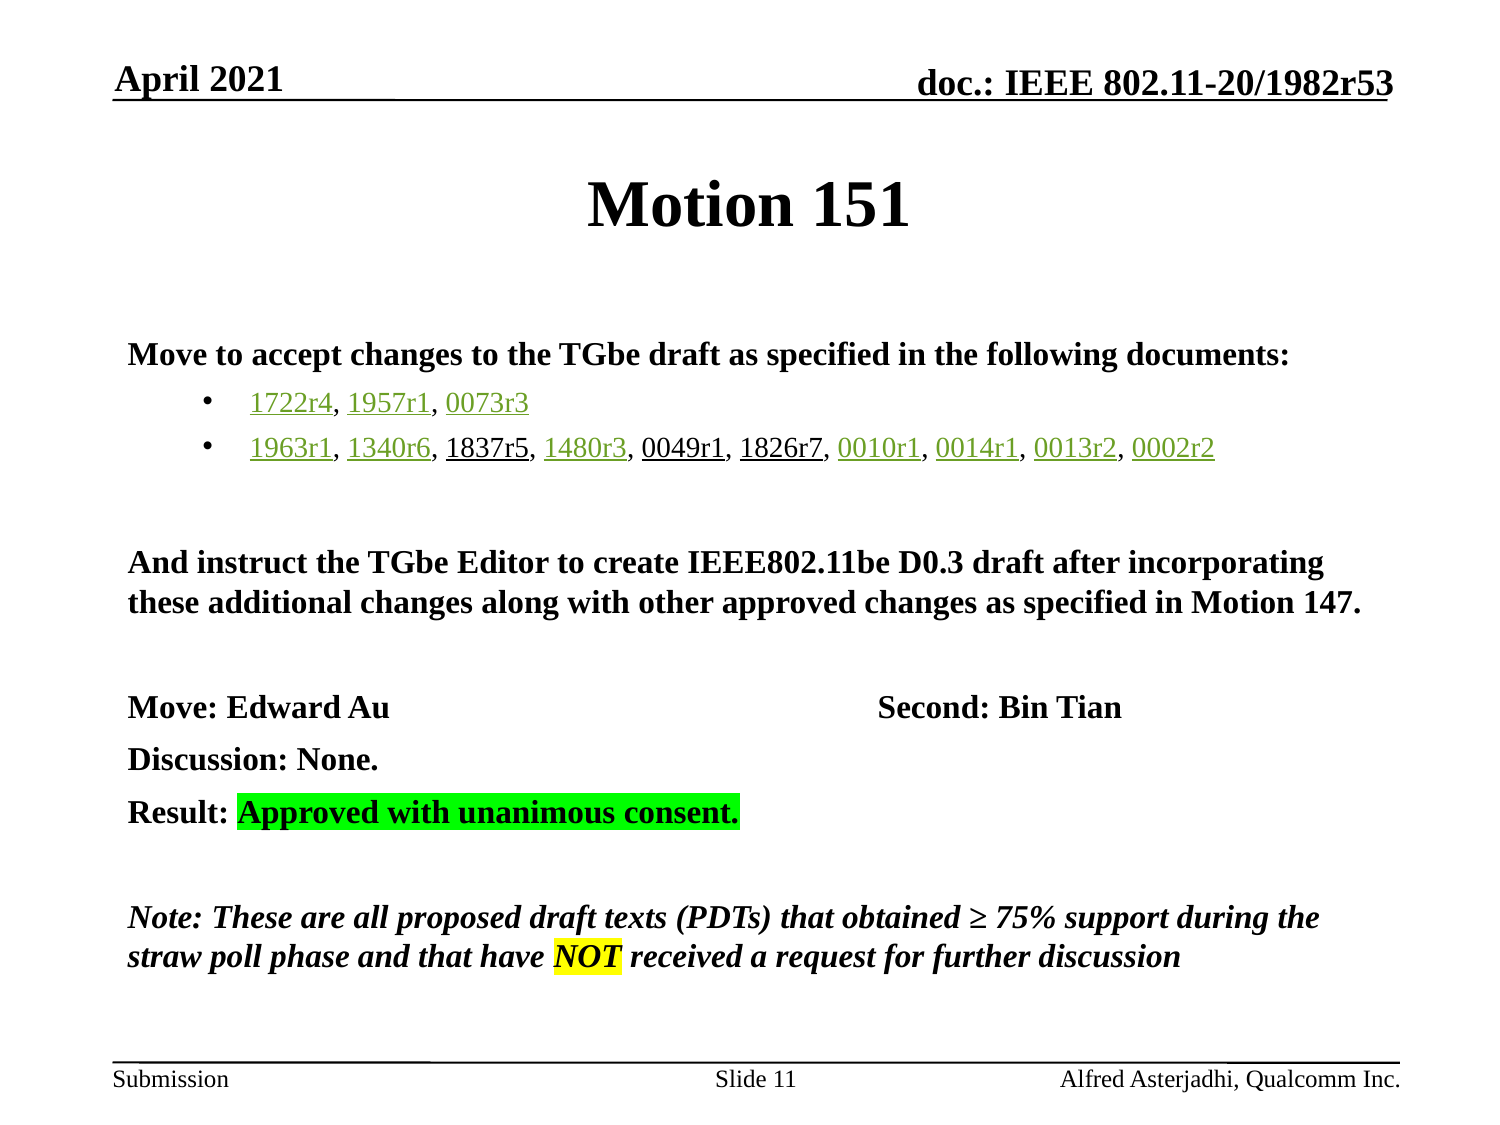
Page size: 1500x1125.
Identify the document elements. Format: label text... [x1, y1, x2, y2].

list Move to accept changes to the TGbe draft as specified in the following documents: 1722r4, 1957r1, 0073r3 1963r1, 1340r6, 1837r5, 1480r3, 0049r1, 1826r7, 0010r1, 0014r1, 0013r2, 0002r2 And instruct the TGbe Editor to create IEEE802.11be D0.3 draft after incorporating these additional changes along with other approved changes as specified in Motion 147. Move: Edward Au Second: Bin Tian Discussion: None. Result: Approved with unanimous consent. Note: These are all proposed draft texts (PDTs) that obtained ≥ 75% support during the straw poll phase and that have NOT received a request for further discussion [112, 324, 1388, 1000]
slide_number Slide 11 [712, 1061, 800, 1123]
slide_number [114, 54, 423, 100]
title Motion 151 [112, 112, 1388, 288]
footer Alfred Asterjadhi, Qualcomm Inc. [878, 1061, 1402, 1093]
